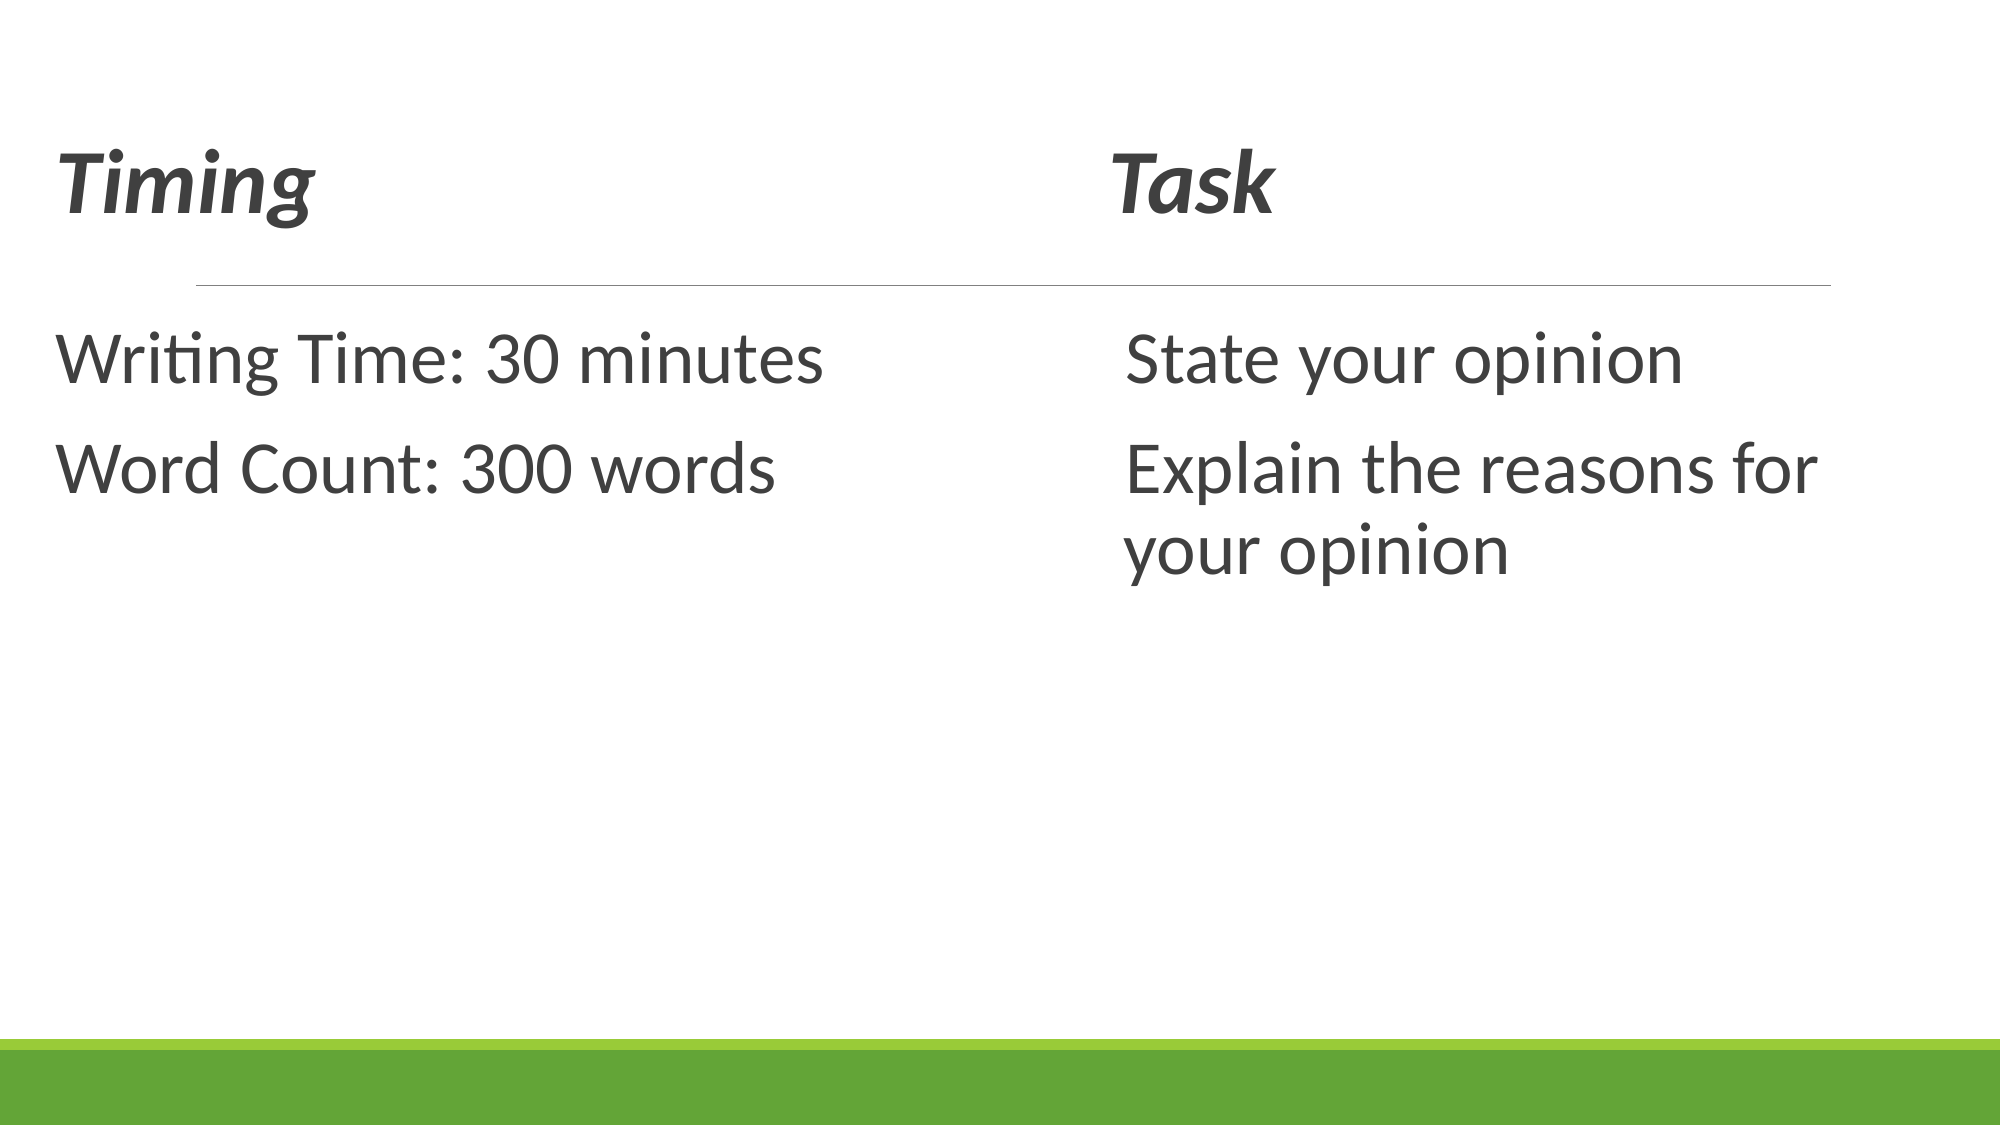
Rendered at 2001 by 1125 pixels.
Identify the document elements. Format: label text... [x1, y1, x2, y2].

list Timing Writing Time: 30 minutes Word Count: 300 words [55, 126, 988, 1014]
list Task State your opinion Explain the reasons for your opinion [1108, 126, 1863, 1014]
